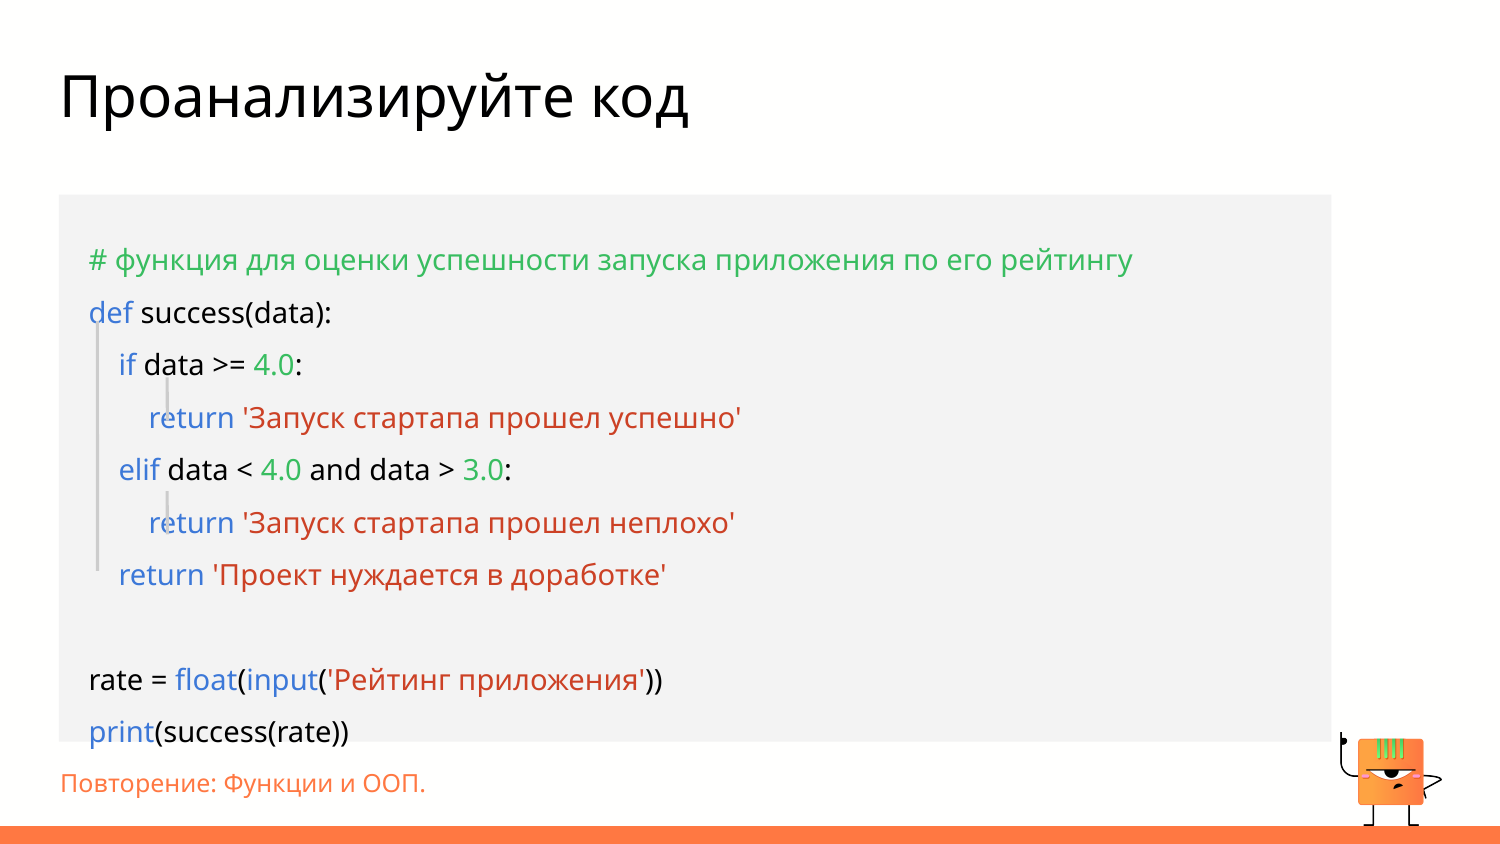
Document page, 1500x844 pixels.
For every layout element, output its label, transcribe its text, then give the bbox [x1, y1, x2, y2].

subtitle Повторение: Функции и ООП. [60, 767, 1233, 813]
text_box # функция для оценки успешности запуска приложения по его рейтингу def success(data): if data >= 4.0: return 'Запуск стартапа прошел успешно' elif data < 4.0 and data > 3.0: return 'Запуск стартапа прошел неплохо' return 'Проект нуждается в доработке' rate = float(input('Рейтинг приложения')) print(success(rate)) [58, 194, 1332, 742]
picture [1339, 732, 1442, 826]
title Проанализируйте код [59, 59, 1441, 150]
